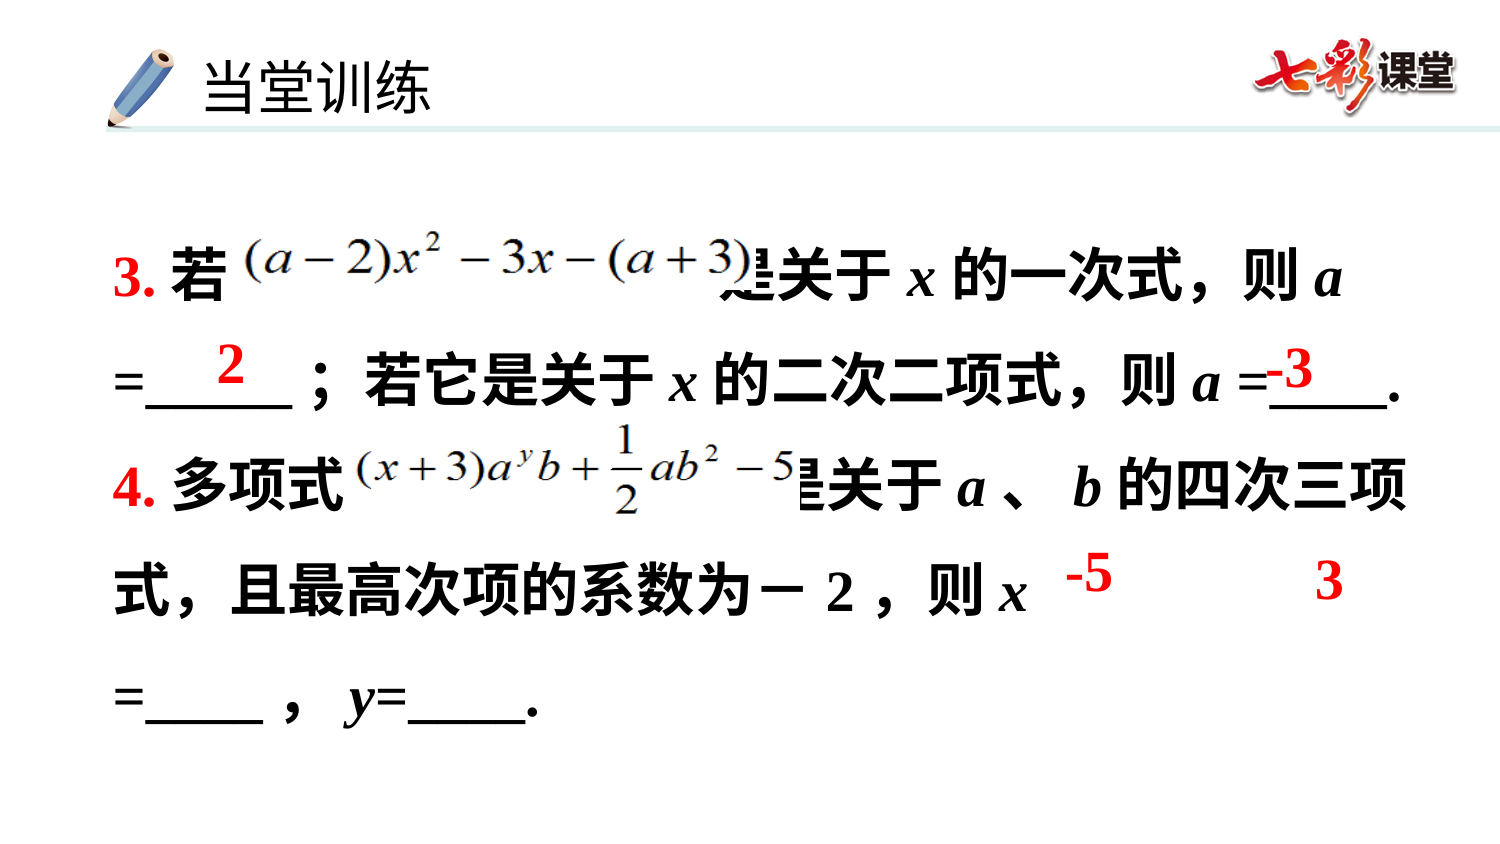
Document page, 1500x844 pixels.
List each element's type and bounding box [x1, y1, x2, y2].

picture [1249, 32, 1461, 118]
picture [100, 32, 181, 146]
text_box [97, 195, 1455, 636]
